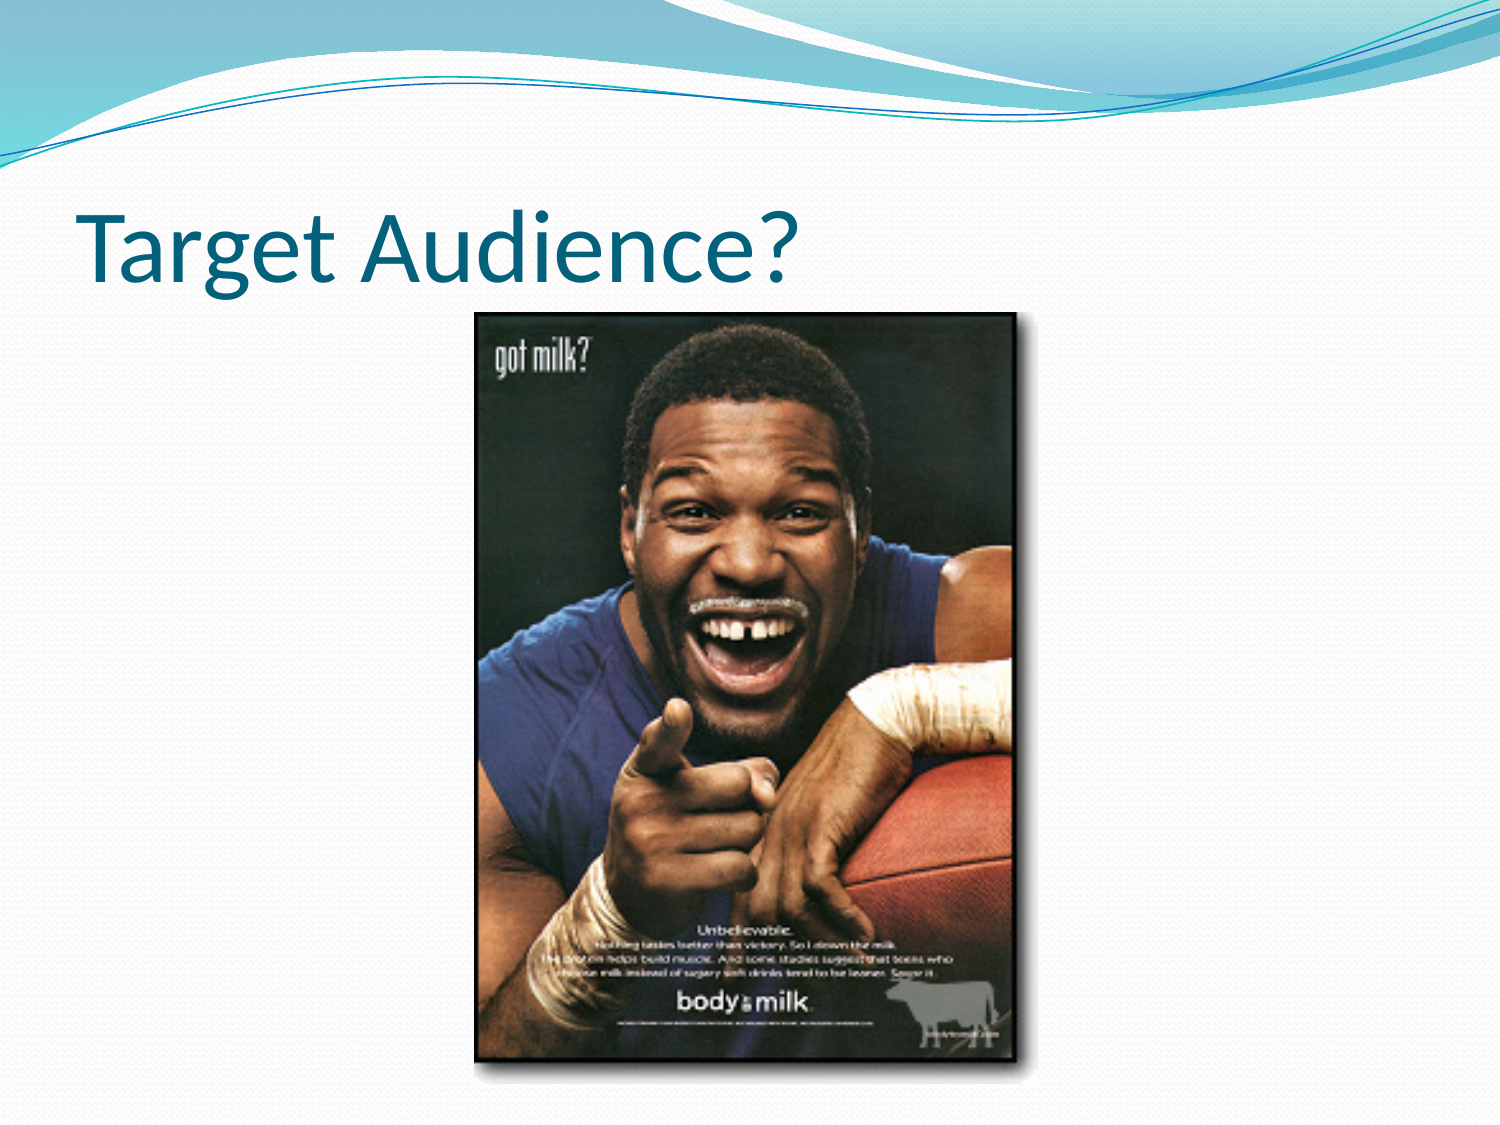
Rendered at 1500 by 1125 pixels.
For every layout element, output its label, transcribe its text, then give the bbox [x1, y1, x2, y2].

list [474, 312, 1038, 1084]
title Target Audience? [75, 115, 1425, 303]
